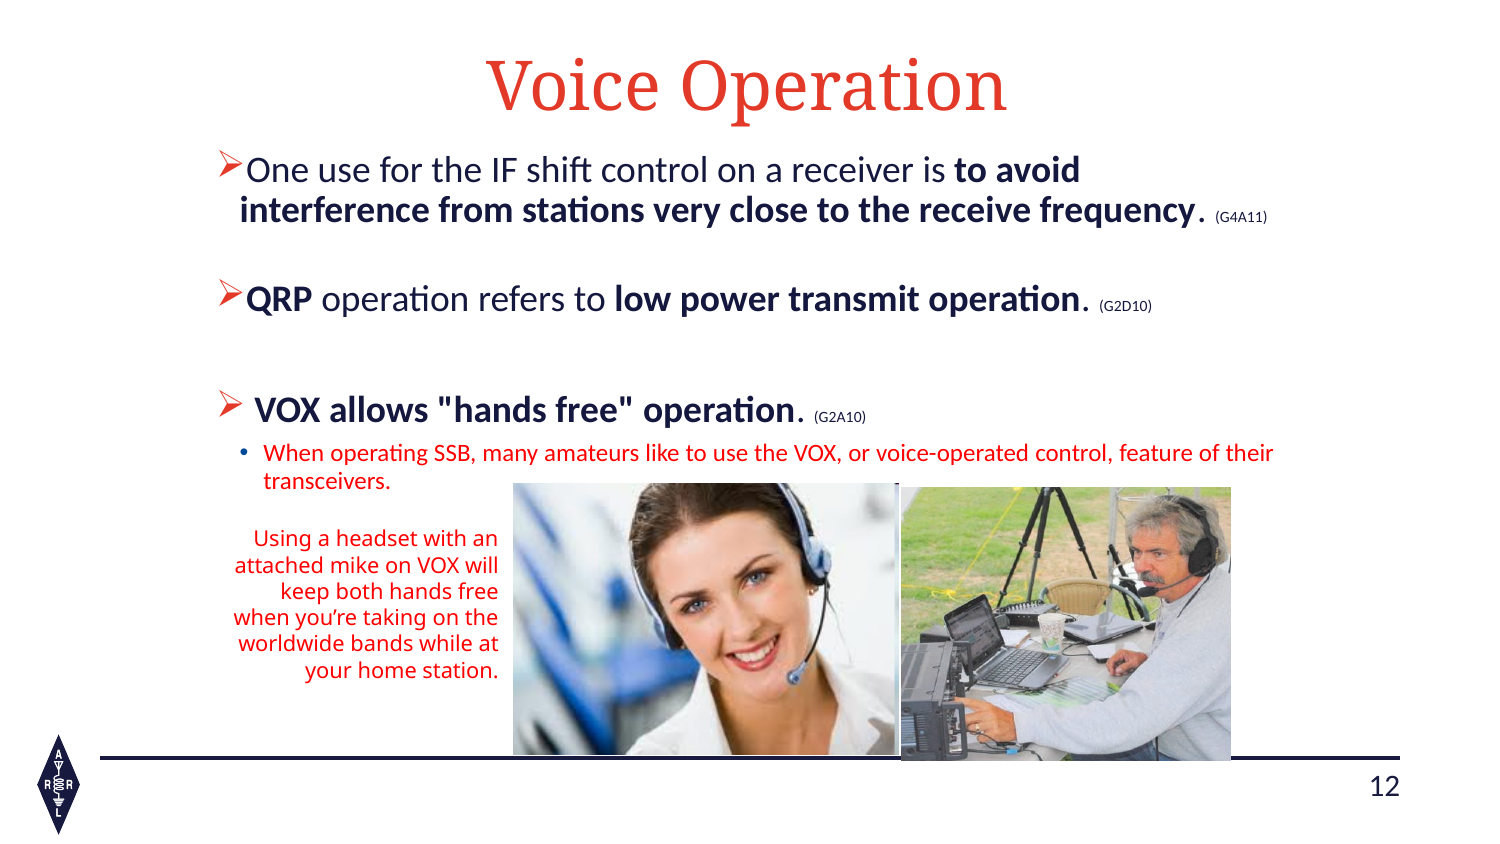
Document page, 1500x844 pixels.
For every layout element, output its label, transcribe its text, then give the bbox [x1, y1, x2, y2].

picture [513, 483, 899, 755]
list One use for the IF shift control on a receiver is to avoid interference from stations very close to the receive frequency. (G4A11) QRP operation refers to low power transmit operation. (G2D10) VOX allows "hands free" operation. (G2A10) When operating SSB, many amateurs like to use the VOX, or voice-operated control, feature of their transceivers. [216, 144, 1280, 755]
picture [901, 487, 1231, 761]
slide_number 12 [1302, 761, 1400, 807]
text_box Using a headset with an attached mike on VOX will keep both hands free when you’re taking on the worldwide bands while at your home station. [215, 517, 513, 690]
picture [37, 734, 80, 835]
title Voice Operation [101, 44, 1395, 145]
